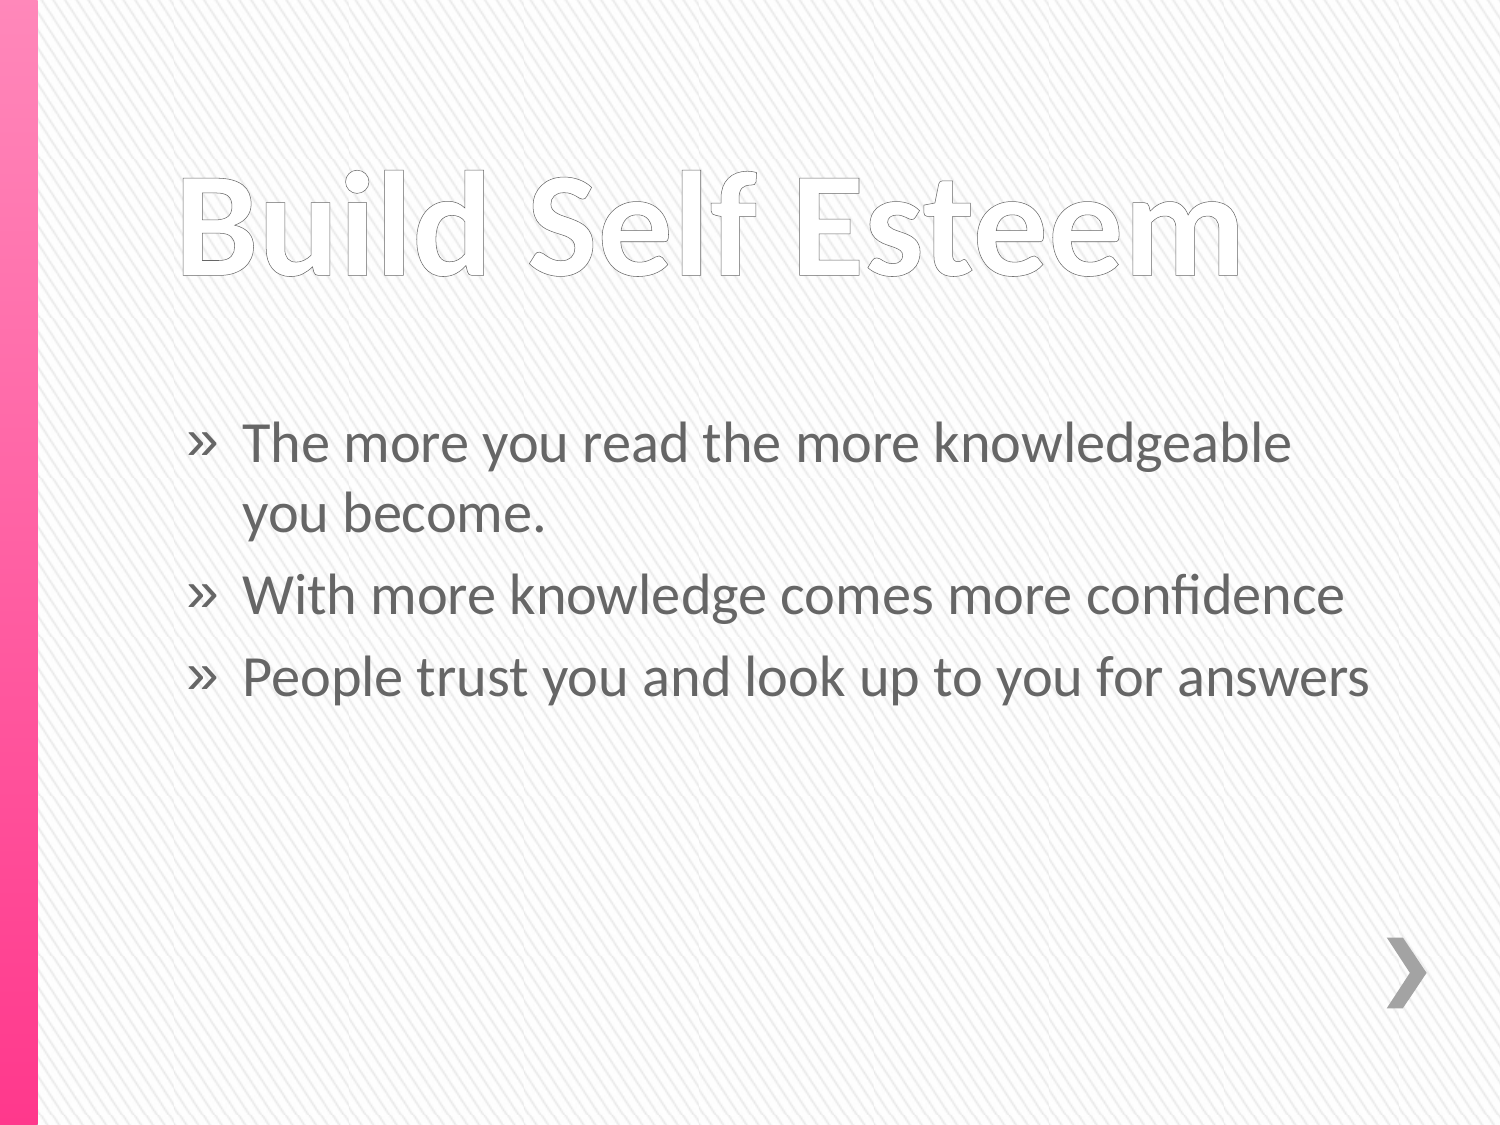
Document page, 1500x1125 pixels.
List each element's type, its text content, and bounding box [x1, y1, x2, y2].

list The more you read the more knowledgeable you become. With more knowledge comes more confidence People trust you and look up to you for answers [171, 397, 1397, 776]
title Build Self Esteem [159, 125, 1347, 313]
